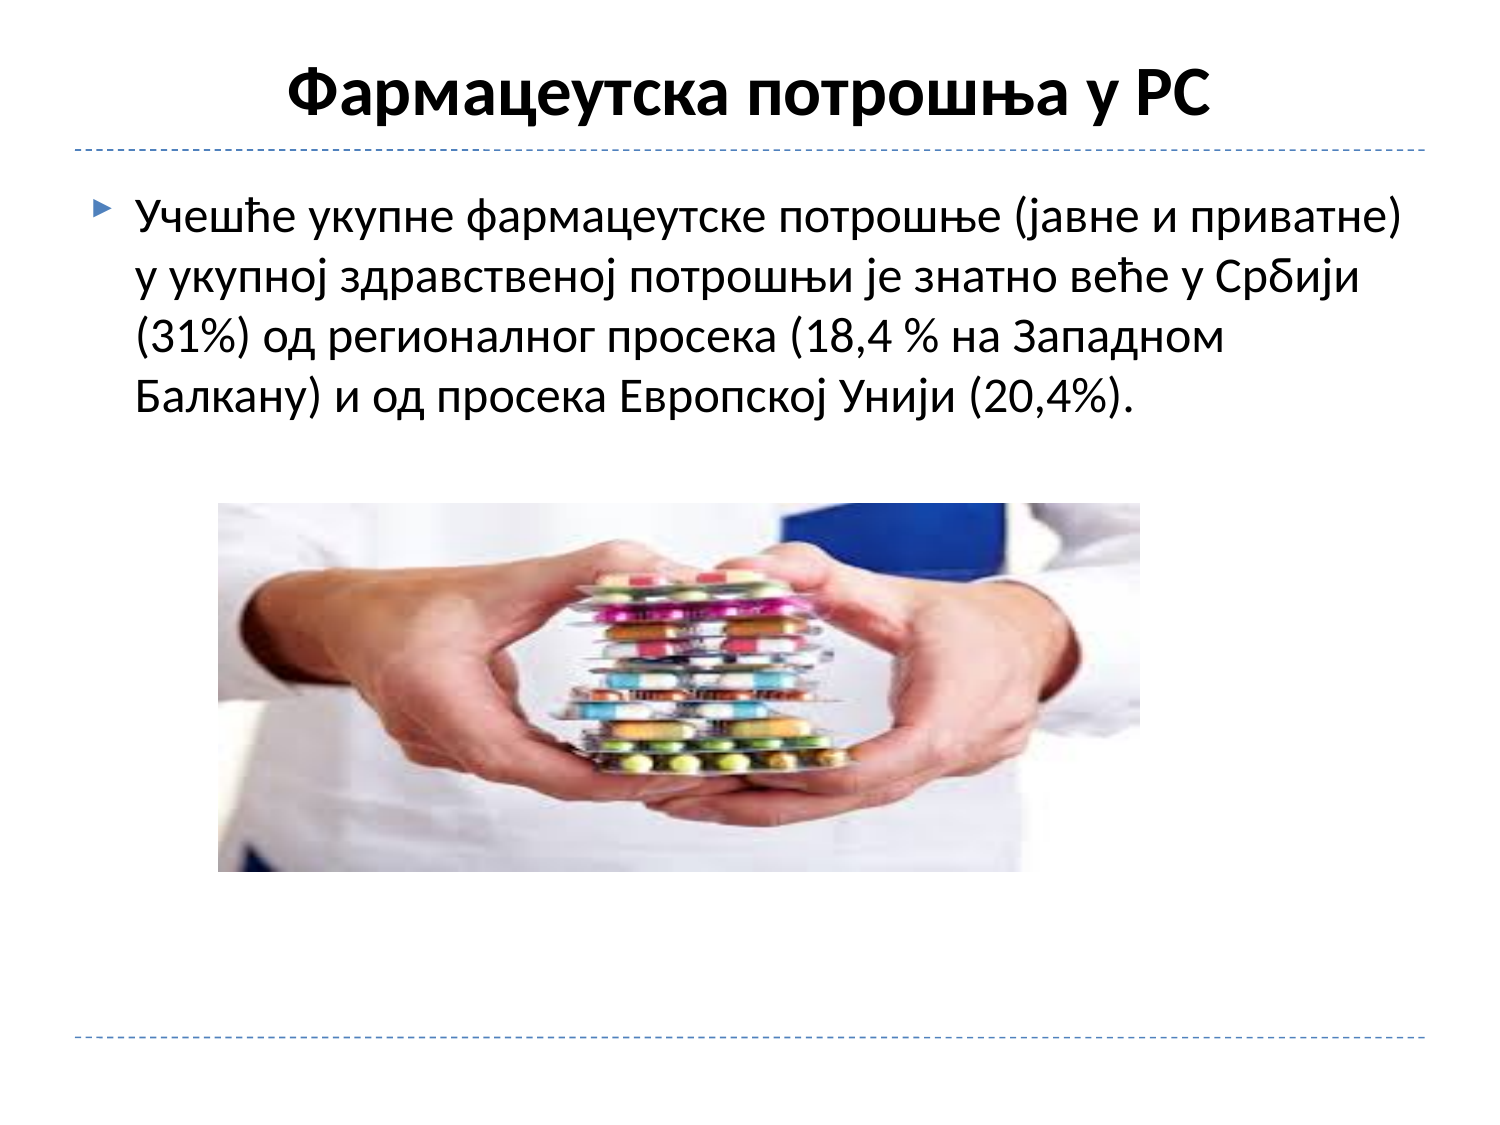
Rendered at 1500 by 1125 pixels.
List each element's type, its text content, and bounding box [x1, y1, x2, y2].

list Учешће укупне фармацеутске потрошње (јавне и приватне) у укупној здравственој потрошњи је знатно веће у Србији (31%) од регионалног просека (18,4 % на Западном Балкану) и од просека Европској Унији (20,4%). [74, 174, 1426, 1038]
title Фармацеутска потрошња у РС [74, 12, 1426, 138]
picture [218, 503, 1140, 873]
